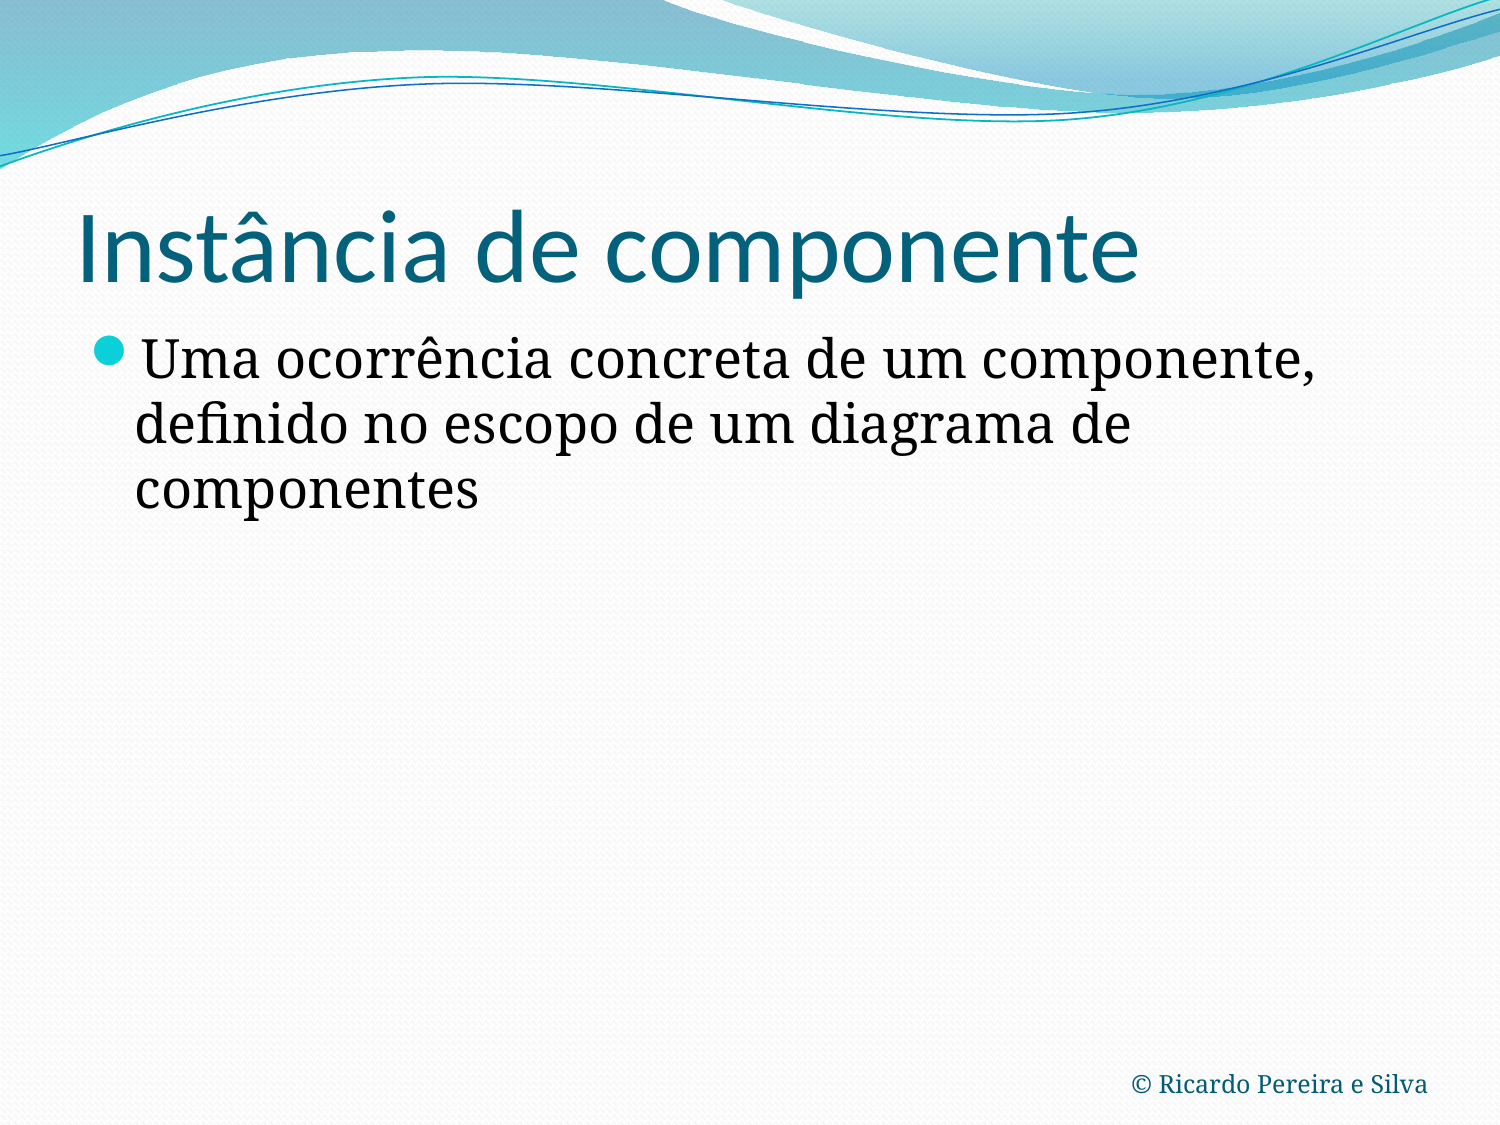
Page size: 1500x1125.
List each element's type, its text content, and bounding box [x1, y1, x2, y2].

list Uma ocorrência concreta de um componente, definido no escopo de um diagrama de componentes [75, 317, 1425, 1038]
title Instância de componente [75, 115, 1425, 303]
footer © Ricardo Pereira e Silva [1101, 1042, 1429, 1103]
